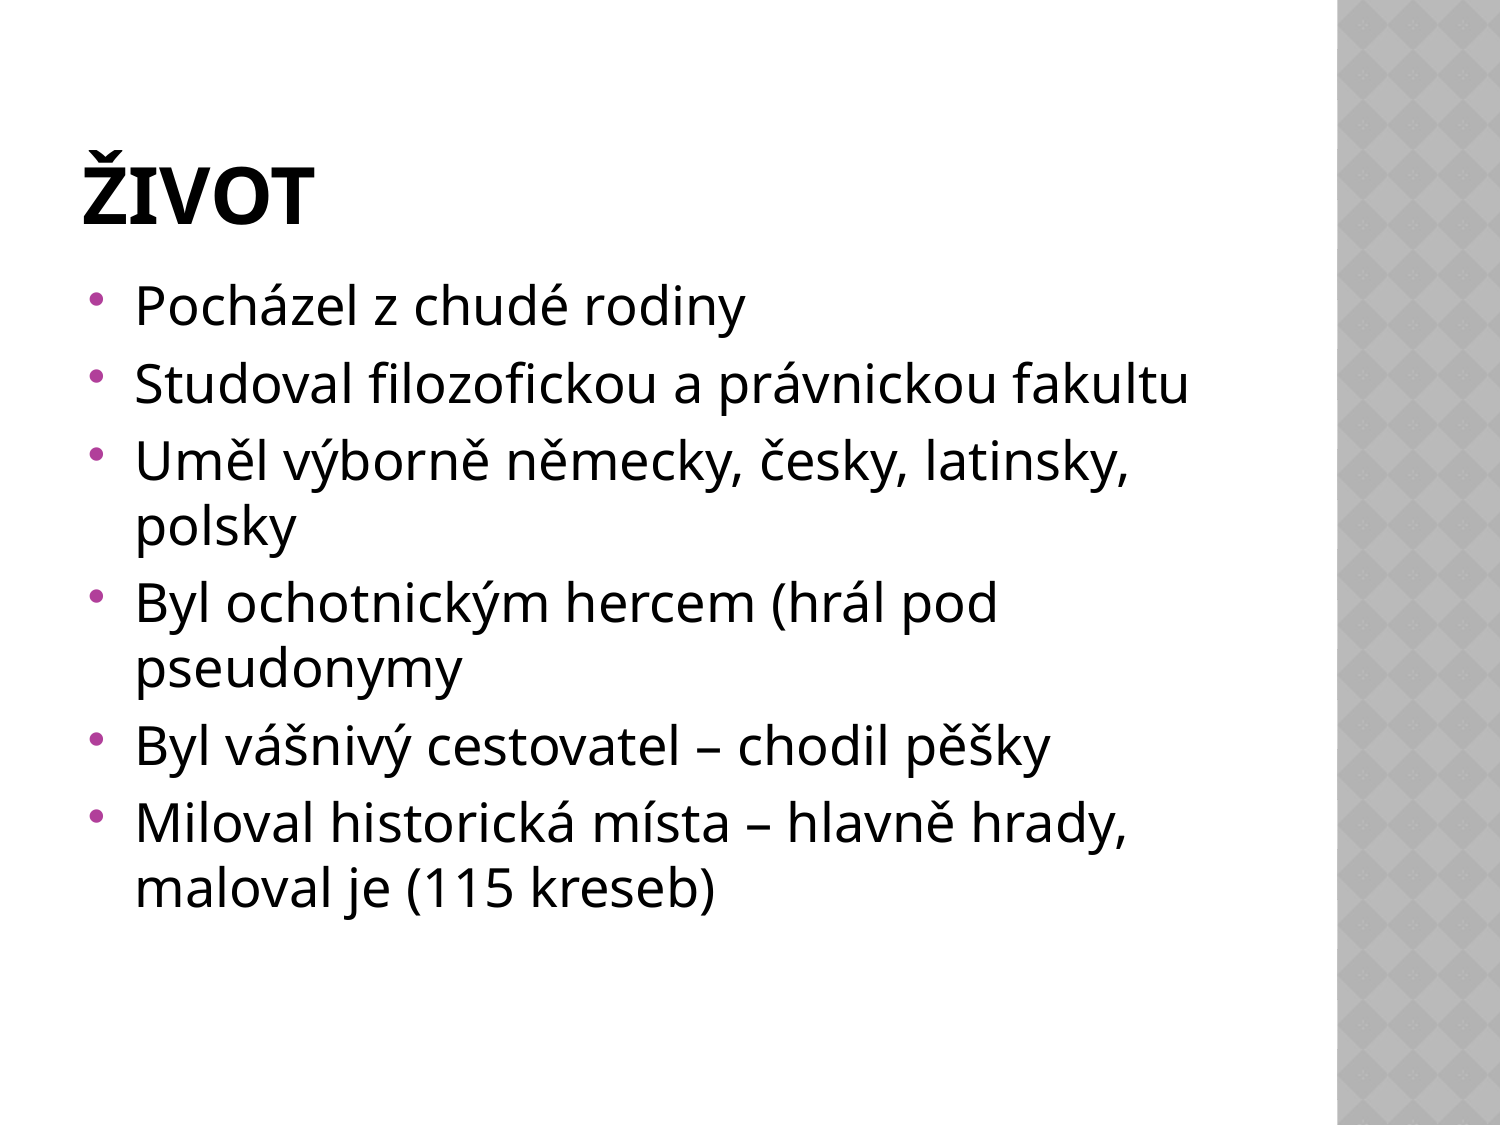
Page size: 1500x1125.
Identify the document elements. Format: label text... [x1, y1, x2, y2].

list Pocházel z chudé rodiny Studoval filozofickou a právnickou fakultu Uměl výborně německy, česky, latinsky, polsky Byl ochotnickým hercem (hrál pod pseudonymy Byl vášnivý cestovatel – chodil pěšky Miloval historická místa – hlavně hrady, maloval je (115 kreseb) [75, 264, 1263, 1059]
title Život [75, 52, 1263, 240]
